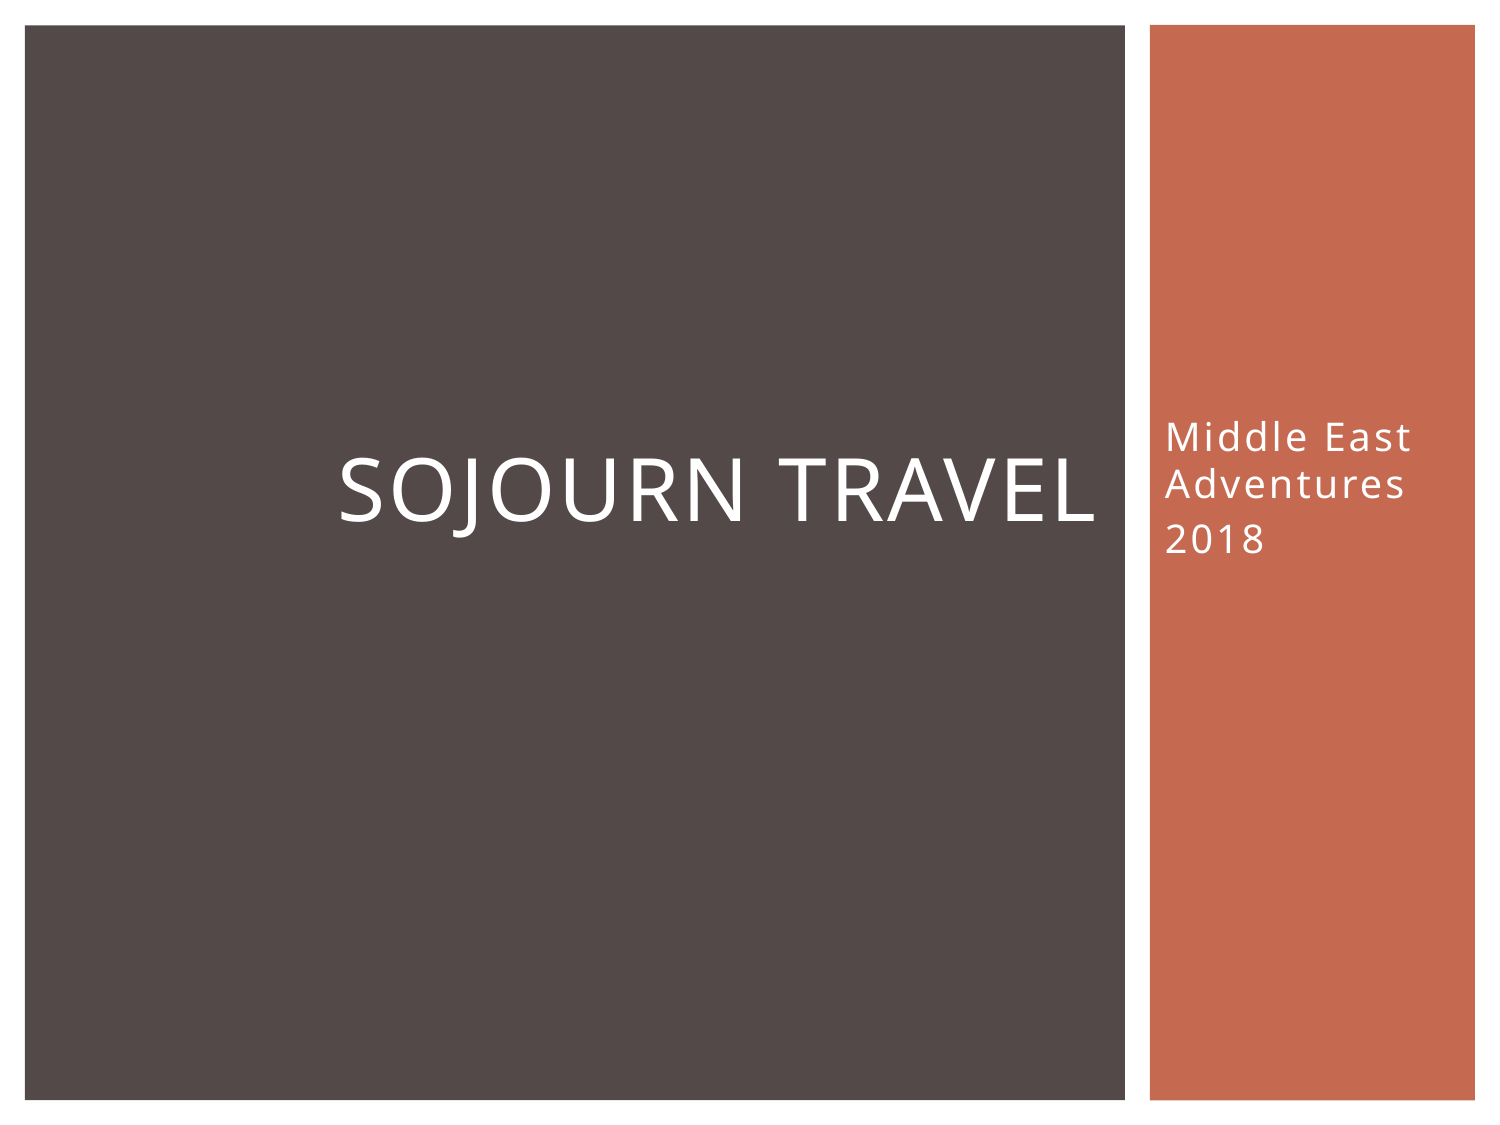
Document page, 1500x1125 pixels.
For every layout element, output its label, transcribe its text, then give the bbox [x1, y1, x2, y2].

title Sojourn Travel [75, 336, 1113, 637]
subtitle Middle East Adventures 2018 [1149, 336, 1475, 637]
